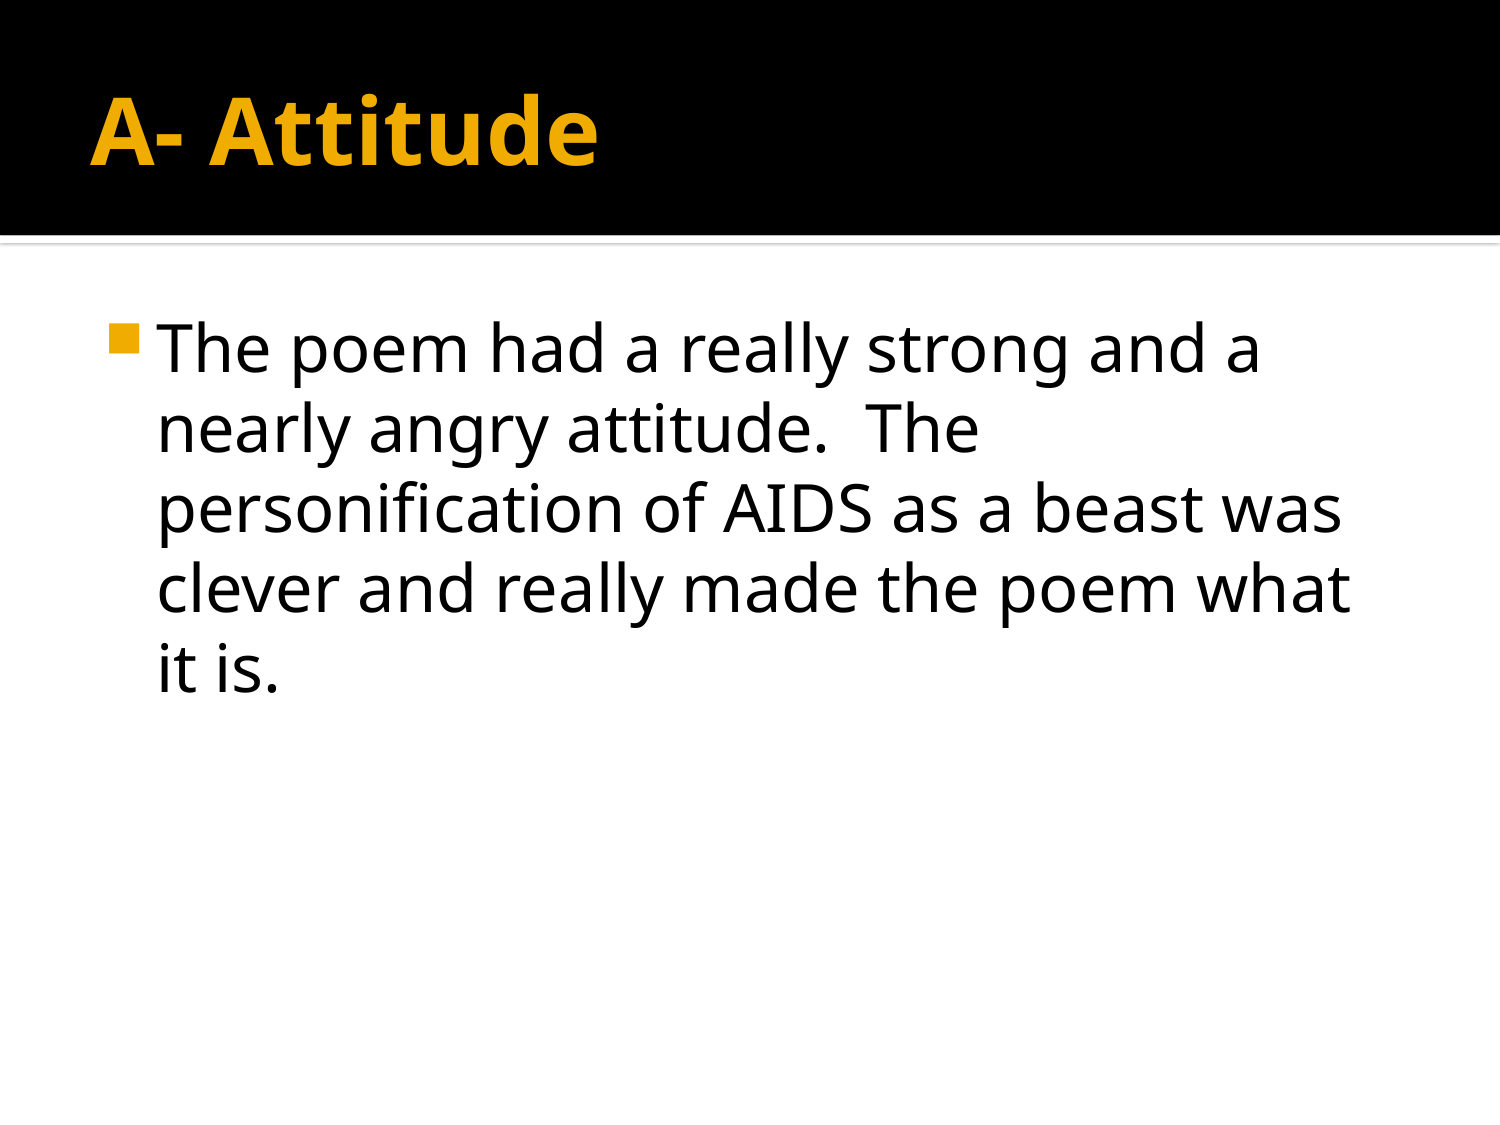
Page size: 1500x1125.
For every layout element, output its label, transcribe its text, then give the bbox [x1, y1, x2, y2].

title A- Attitude [75, 25, 1425, 231]
list The poem had a really strong and a nearly angry attitude. The personification of AIDS as a beast was clever and really made the poem what it is. [75, 291, 1425, 1050]
